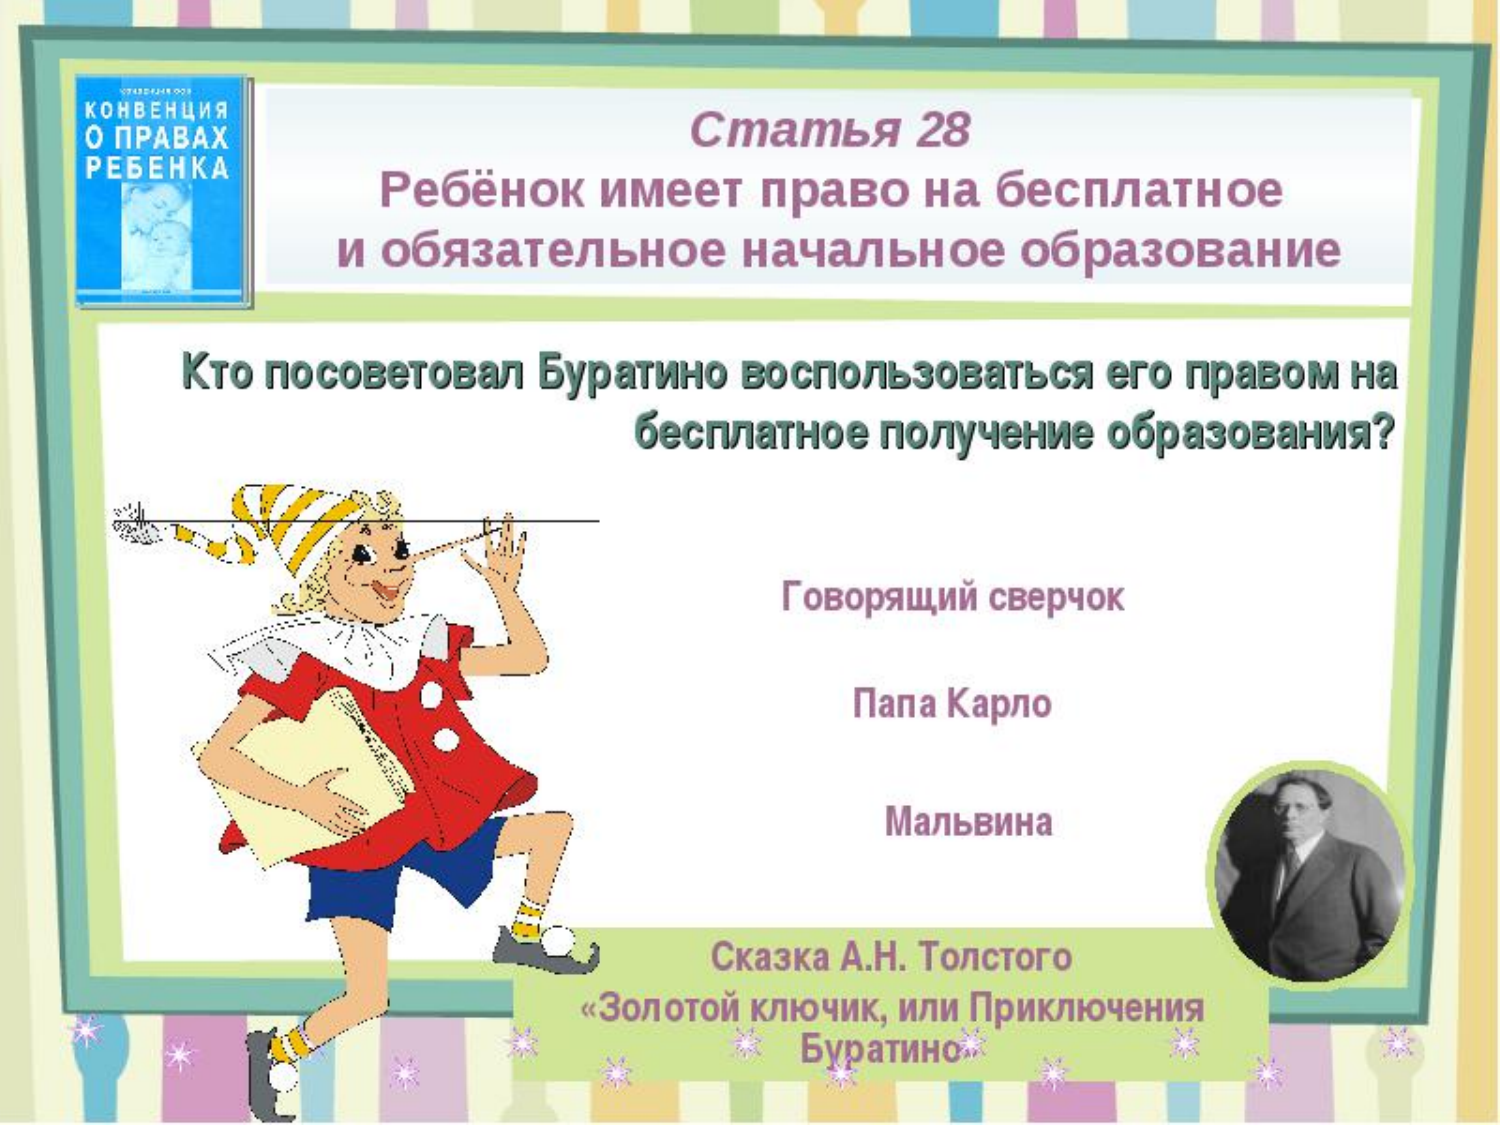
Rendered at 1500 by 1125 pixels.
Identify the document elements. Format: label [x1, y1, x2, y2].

list [0, 0, 1500, 1125]
